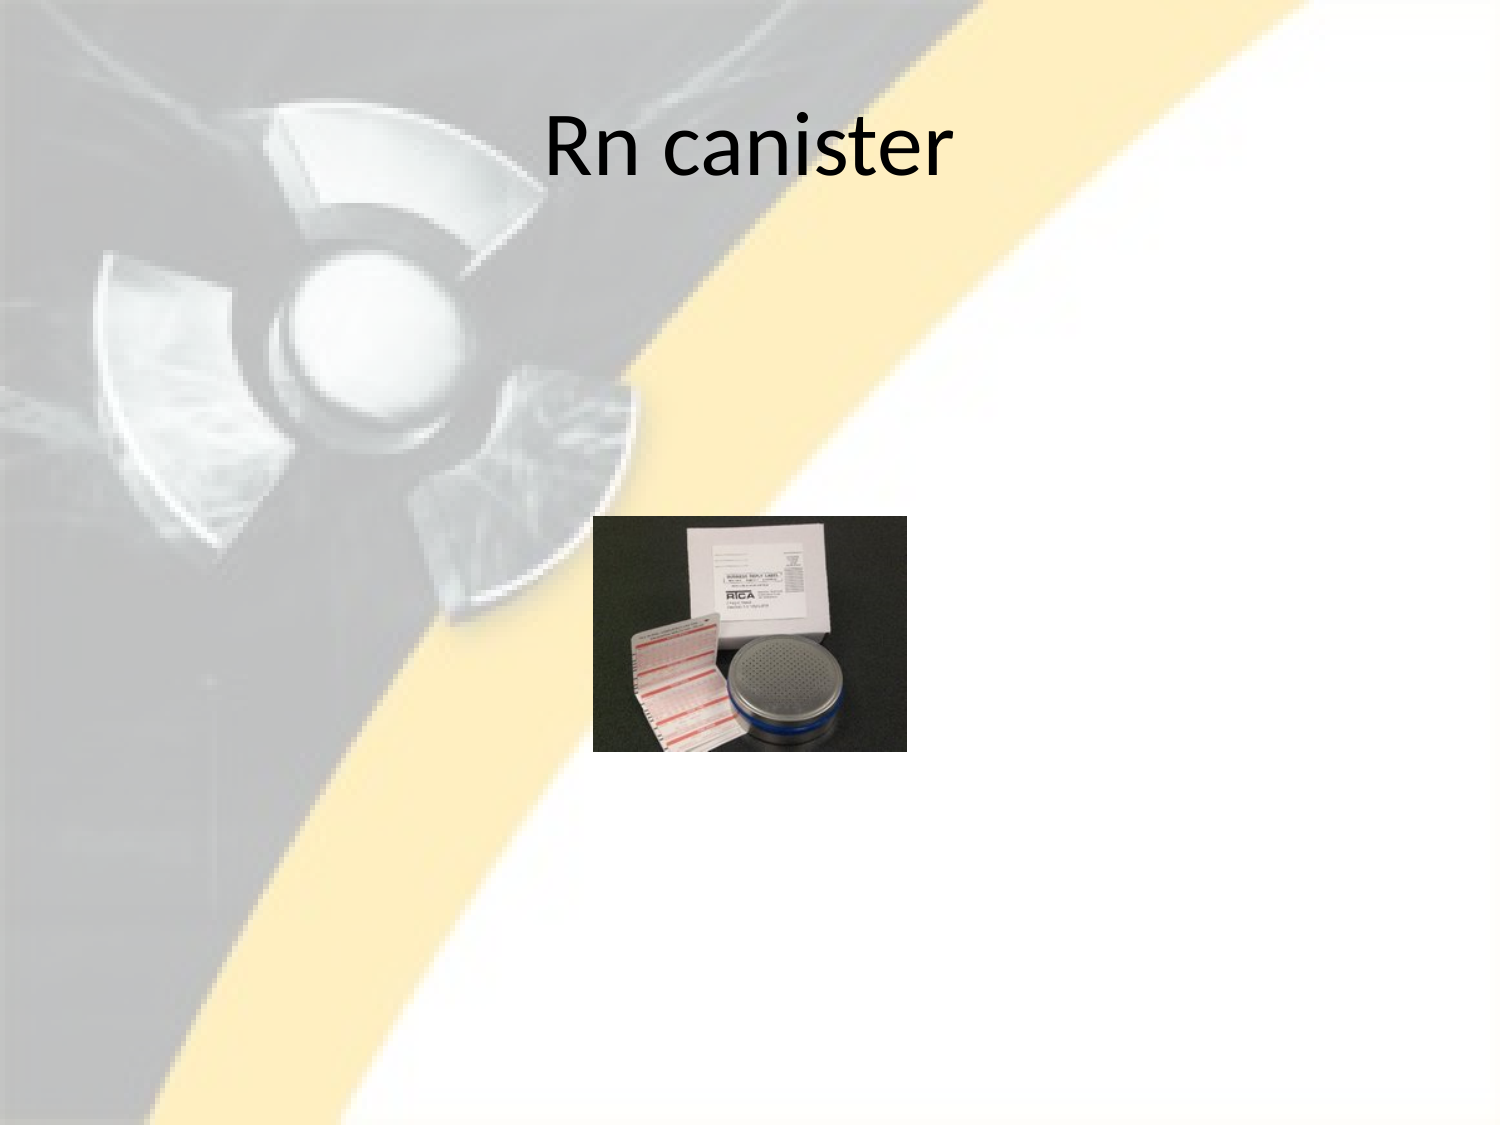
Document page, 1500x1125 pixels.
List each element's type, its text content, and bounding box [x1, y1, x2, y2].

title Rn canister [75, 45, 1425, 233]
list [593, 515, 907, 752]
